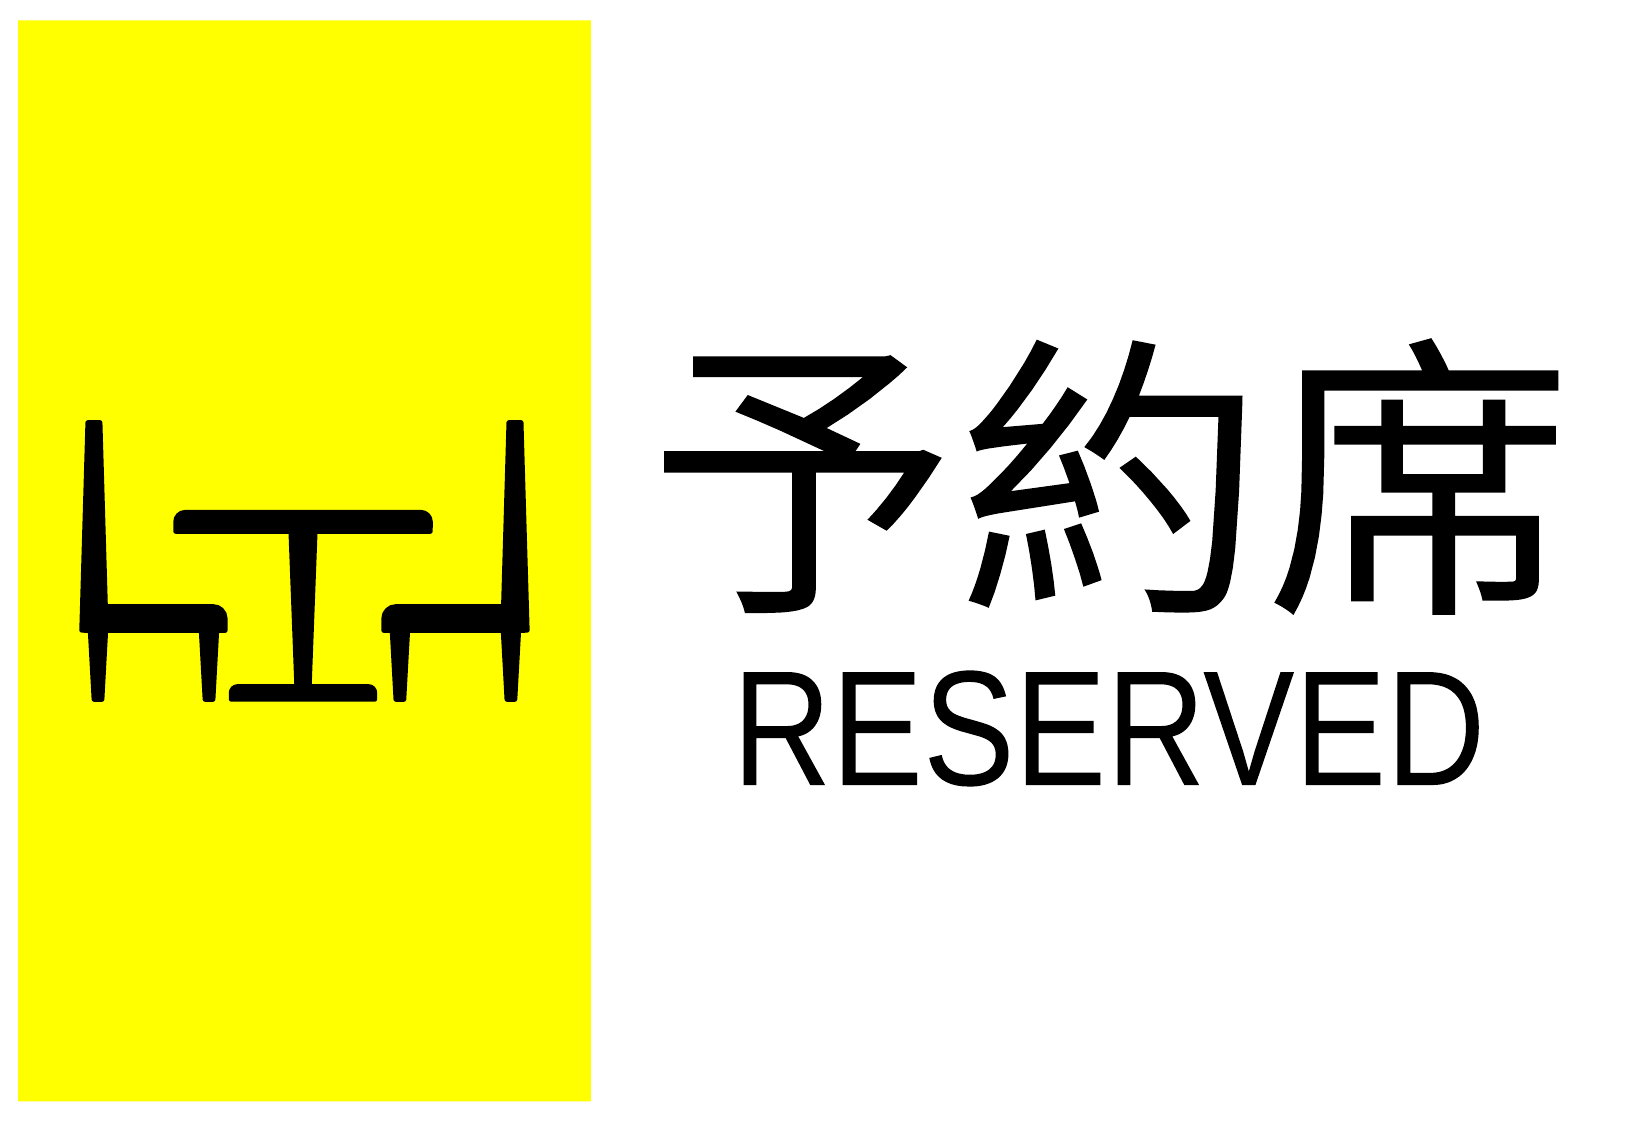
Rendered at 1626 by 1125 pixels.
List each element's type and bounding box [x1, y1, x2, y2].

text_box [16, 18, 593, 1103]
text_box [81, 422, 528, 700]
text_box [663, 337, 1559, 787]
